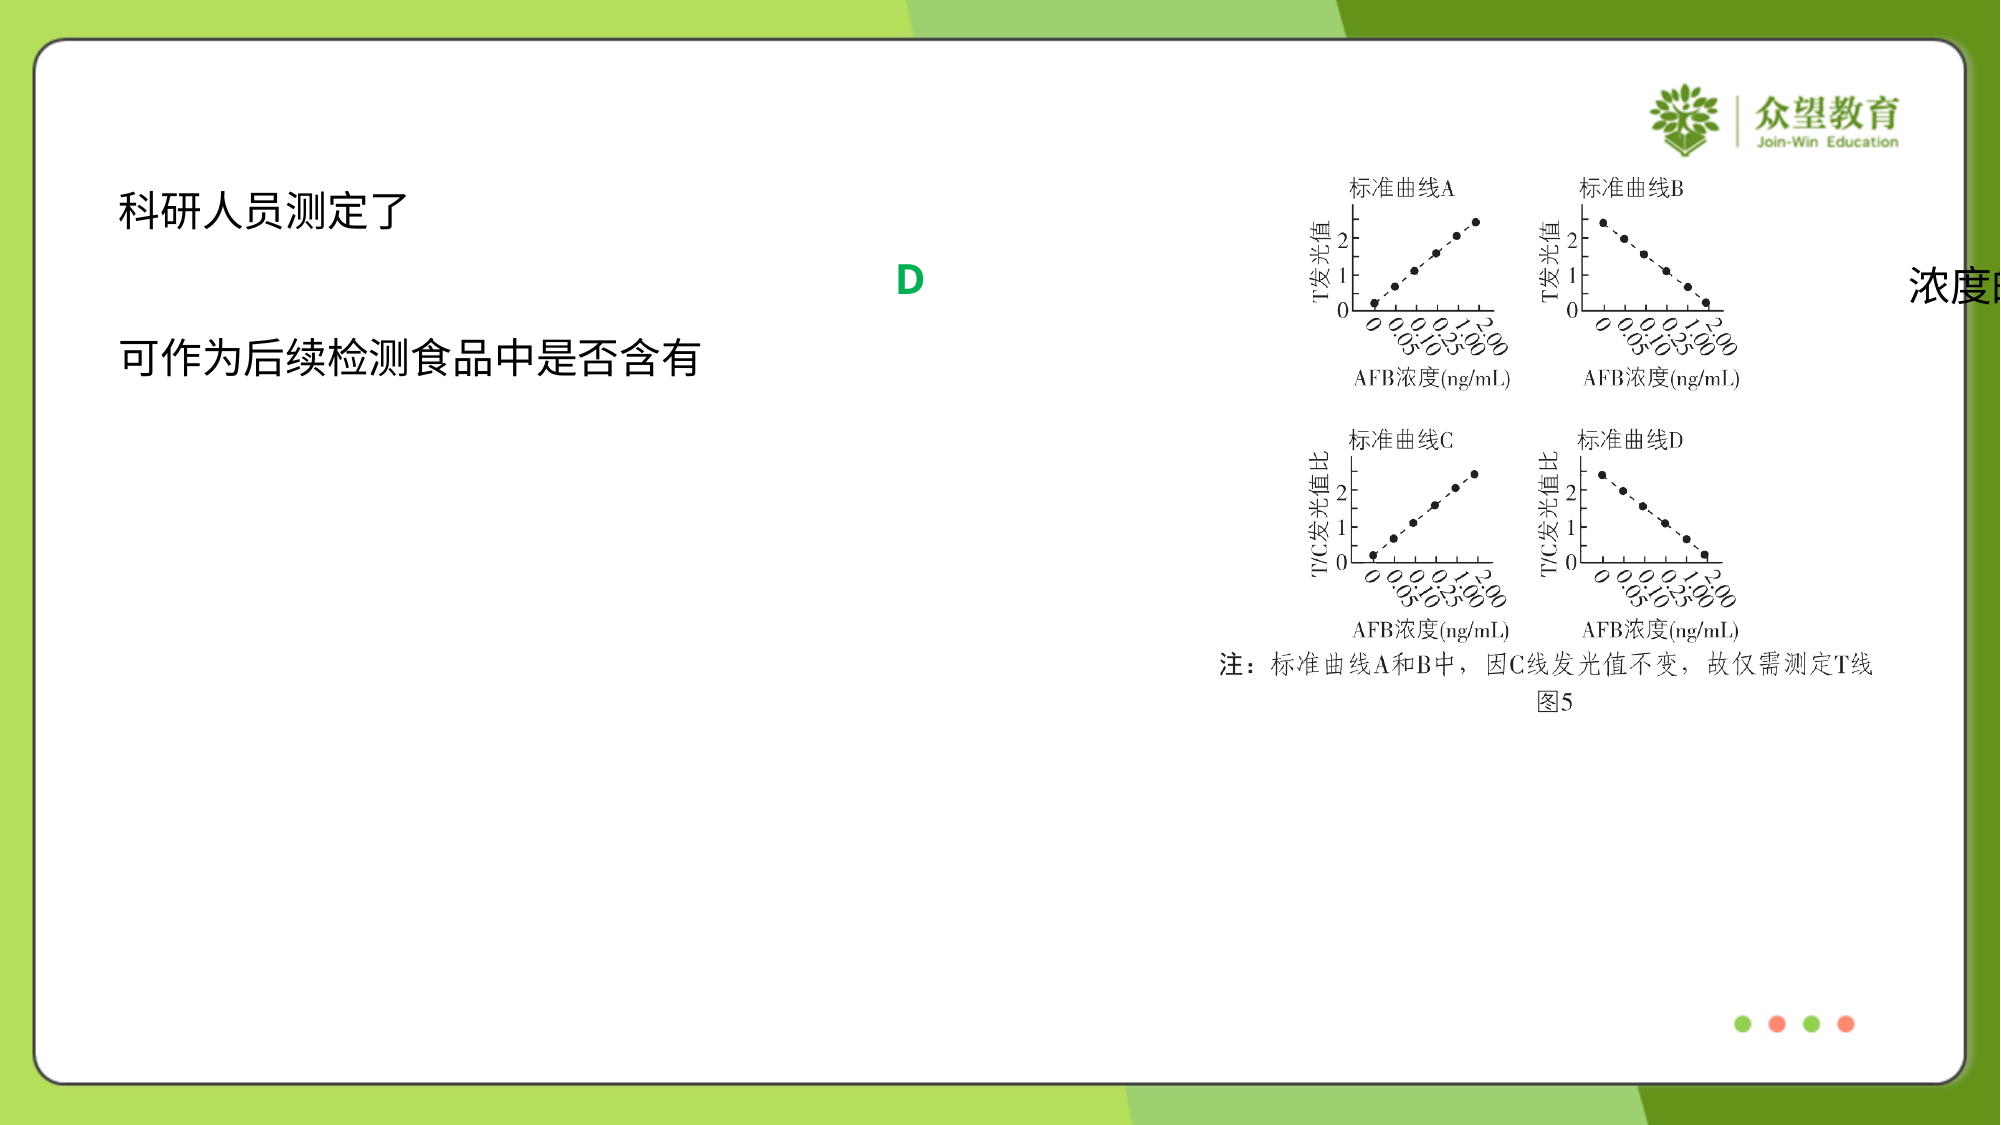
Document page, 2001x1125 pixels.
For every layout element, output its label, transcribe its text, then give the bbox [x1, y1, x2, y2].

text_box D [878, 228, 943, 296]
picture [0, 0, 2000, 1125]
